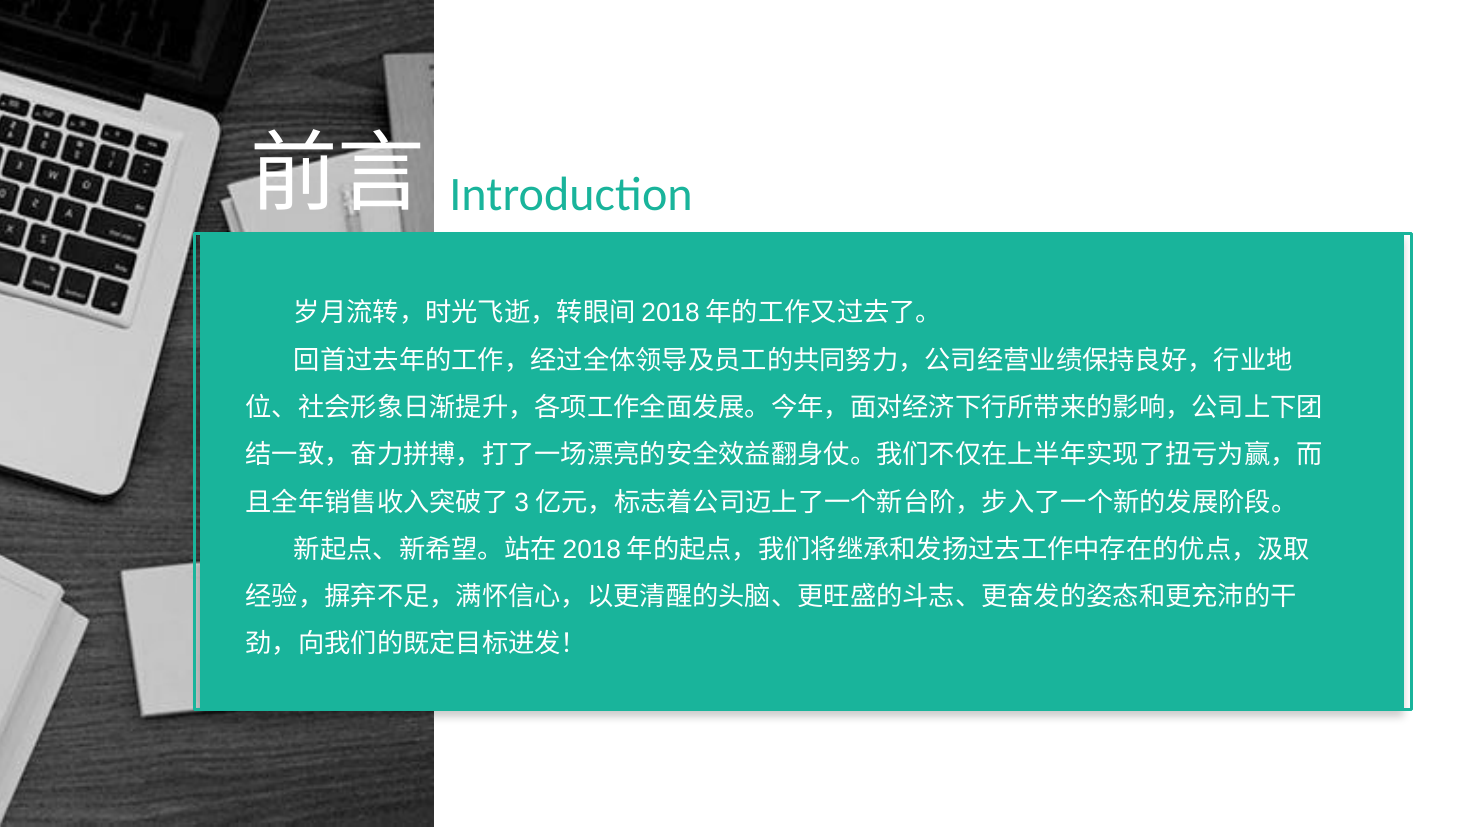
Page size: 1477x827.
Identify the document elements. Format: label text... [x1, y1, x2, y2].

picture [0, 0, 434, 827]
text_box 岁月流转，时光飞逝，转眼间2018年的工作又过去了。 回首过去年的工作，经过全体领导及员工的共同努力，公司经营业绩保持良好，行业地位、社会形象日渐提升，各项工作全面发展。今年，面对经济下行所带来的影响，公司上下团结一致，奋力拼搏，打了一场漂亮的安全效益翻身仗。我们不仅在上半年实现了扭亏为赢，而且全年销售收入突破了3亿元，标志着公司迈上了一个新台阶，步入了一个新的发展阶段。 新起点、新希望。站在2018年的起点，我们将继承和发扬过去工作中存在的优点，汲取经验，摒弃不足，满怀信心，以更清醒的头脑、更旺盛的斗志、更奋发的姿态和更充沛的干劲，向我们的既定目标进发！ [434, 273, 1338, 665]
text_box 前言 [434, 107, 442, 154]
text_box Introduction [434, 154, 709, 229]
text_box [434, 233, 1412, 710]
text_box [436, 0, 1477, 827]
